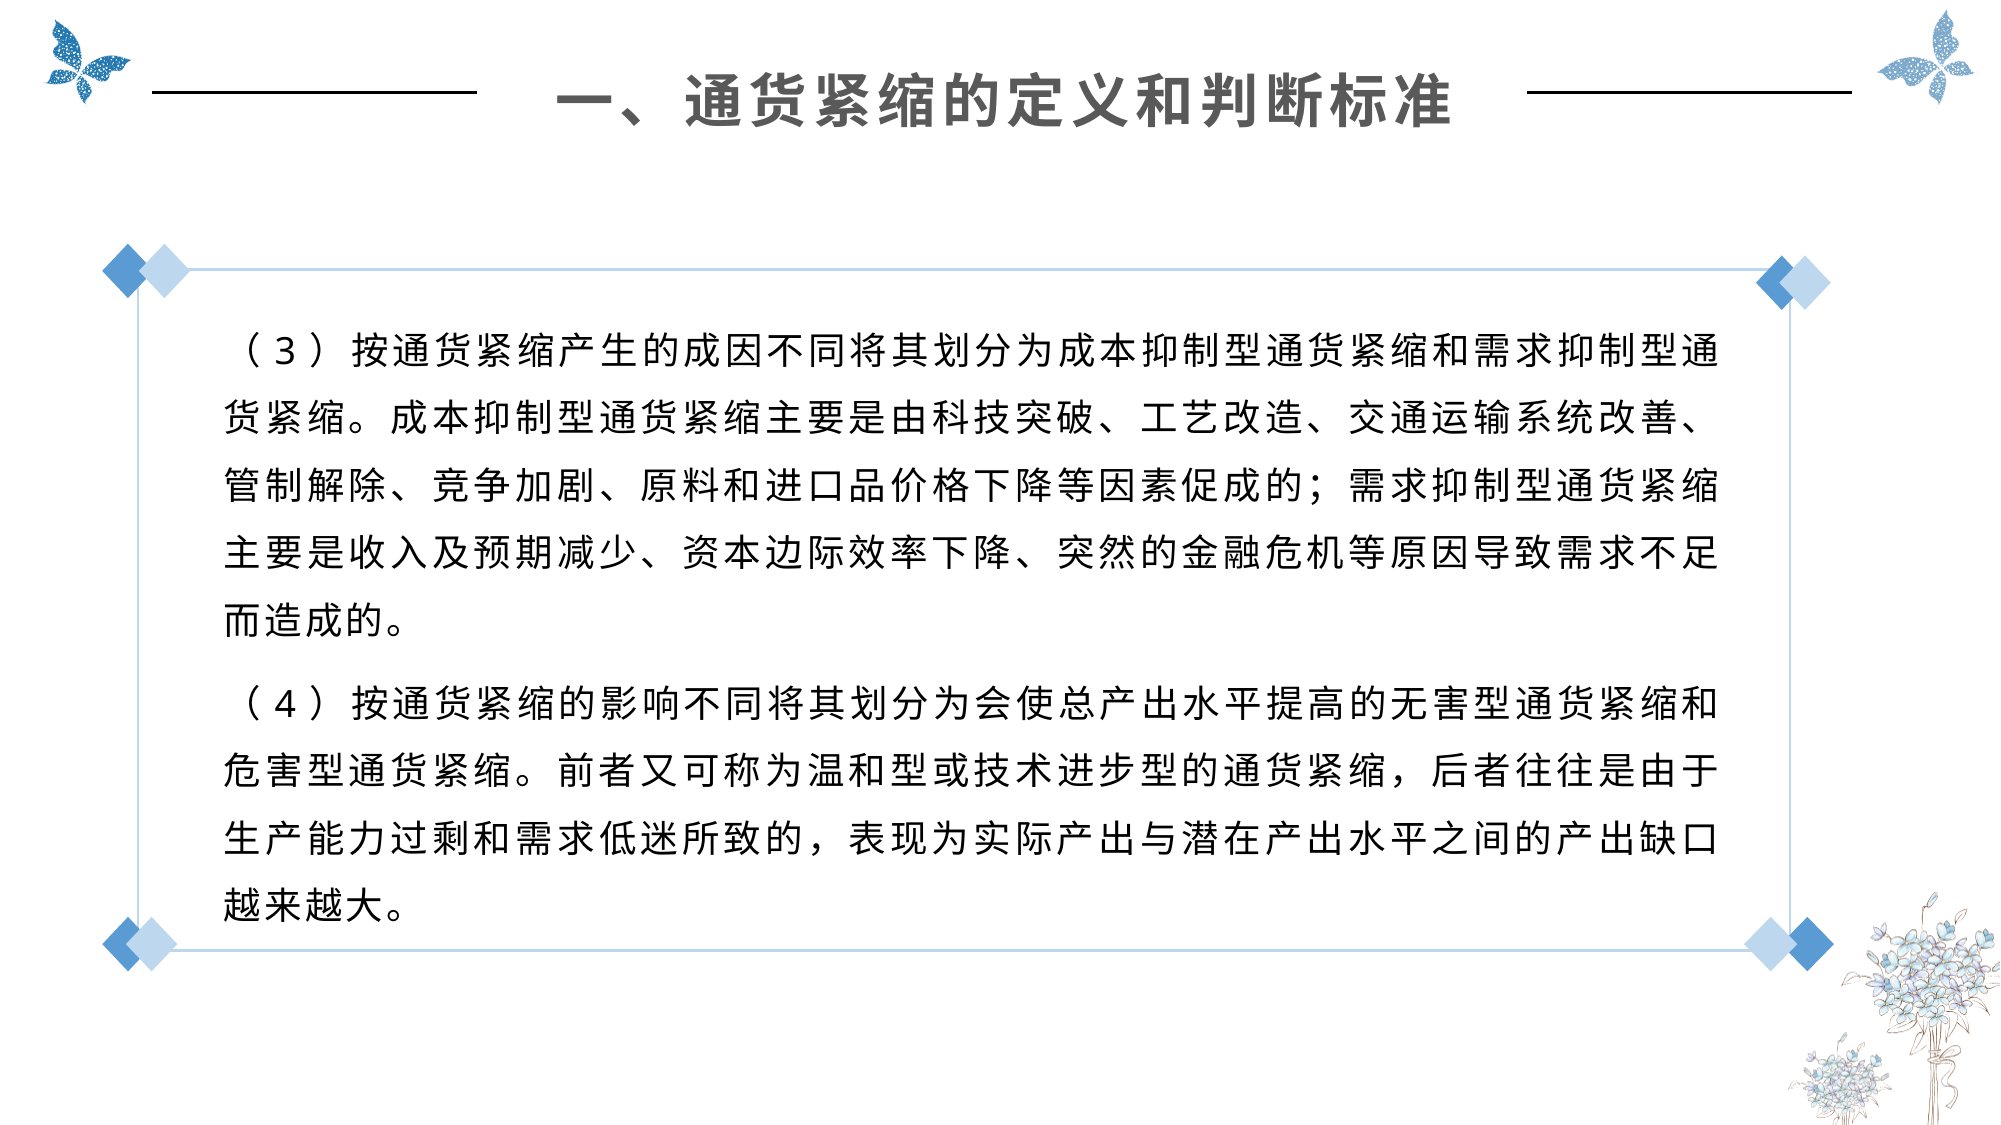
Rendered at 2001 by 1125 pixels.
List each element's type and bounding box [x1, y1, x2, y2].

picture [1788, 892, 2000, 1125]
text_box [151, 55, 1852, 142]
text_box [102, 243, 1834, 972]
